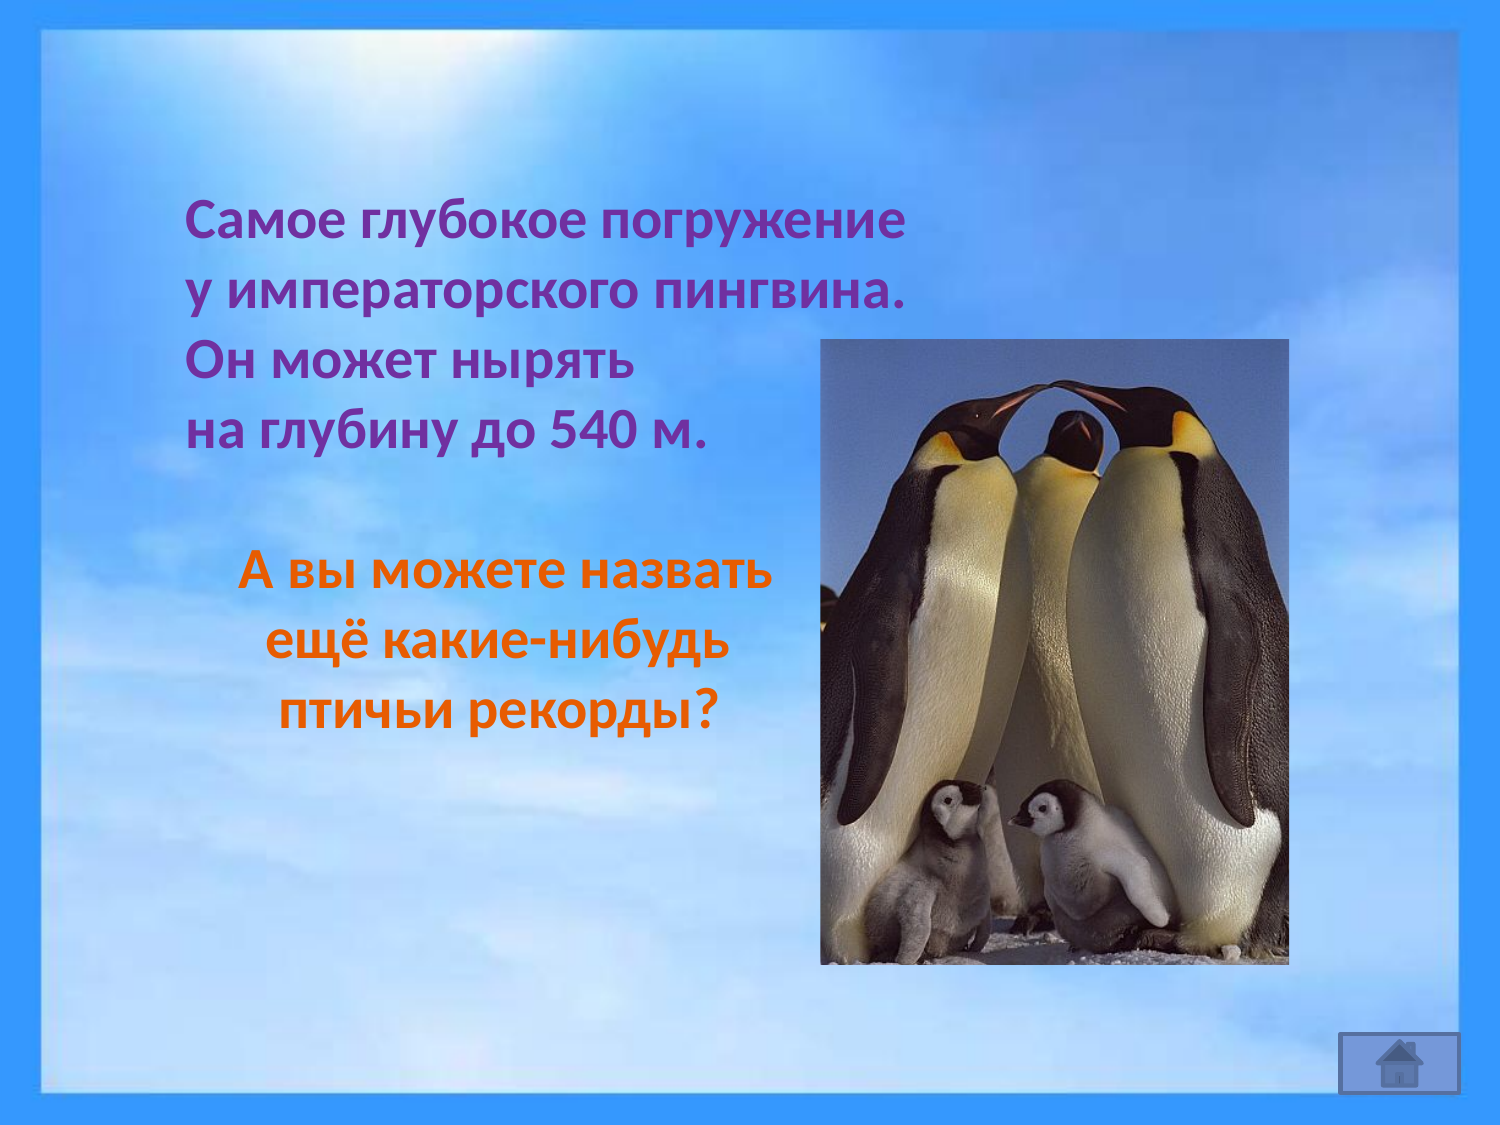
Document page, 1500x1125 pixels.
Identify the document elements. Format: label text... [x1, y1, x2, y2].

picture [0, 0, 1500, 1125]
text_box Самое глубокое погружение у императорского пингвина. Он может нырять на глубину до 540 м. А вы можете назвать ещё какие-нибудь птичьи рекорды? [171, 172, 1341, 958]
text_box [1338, 1032, 1461, 1095]
